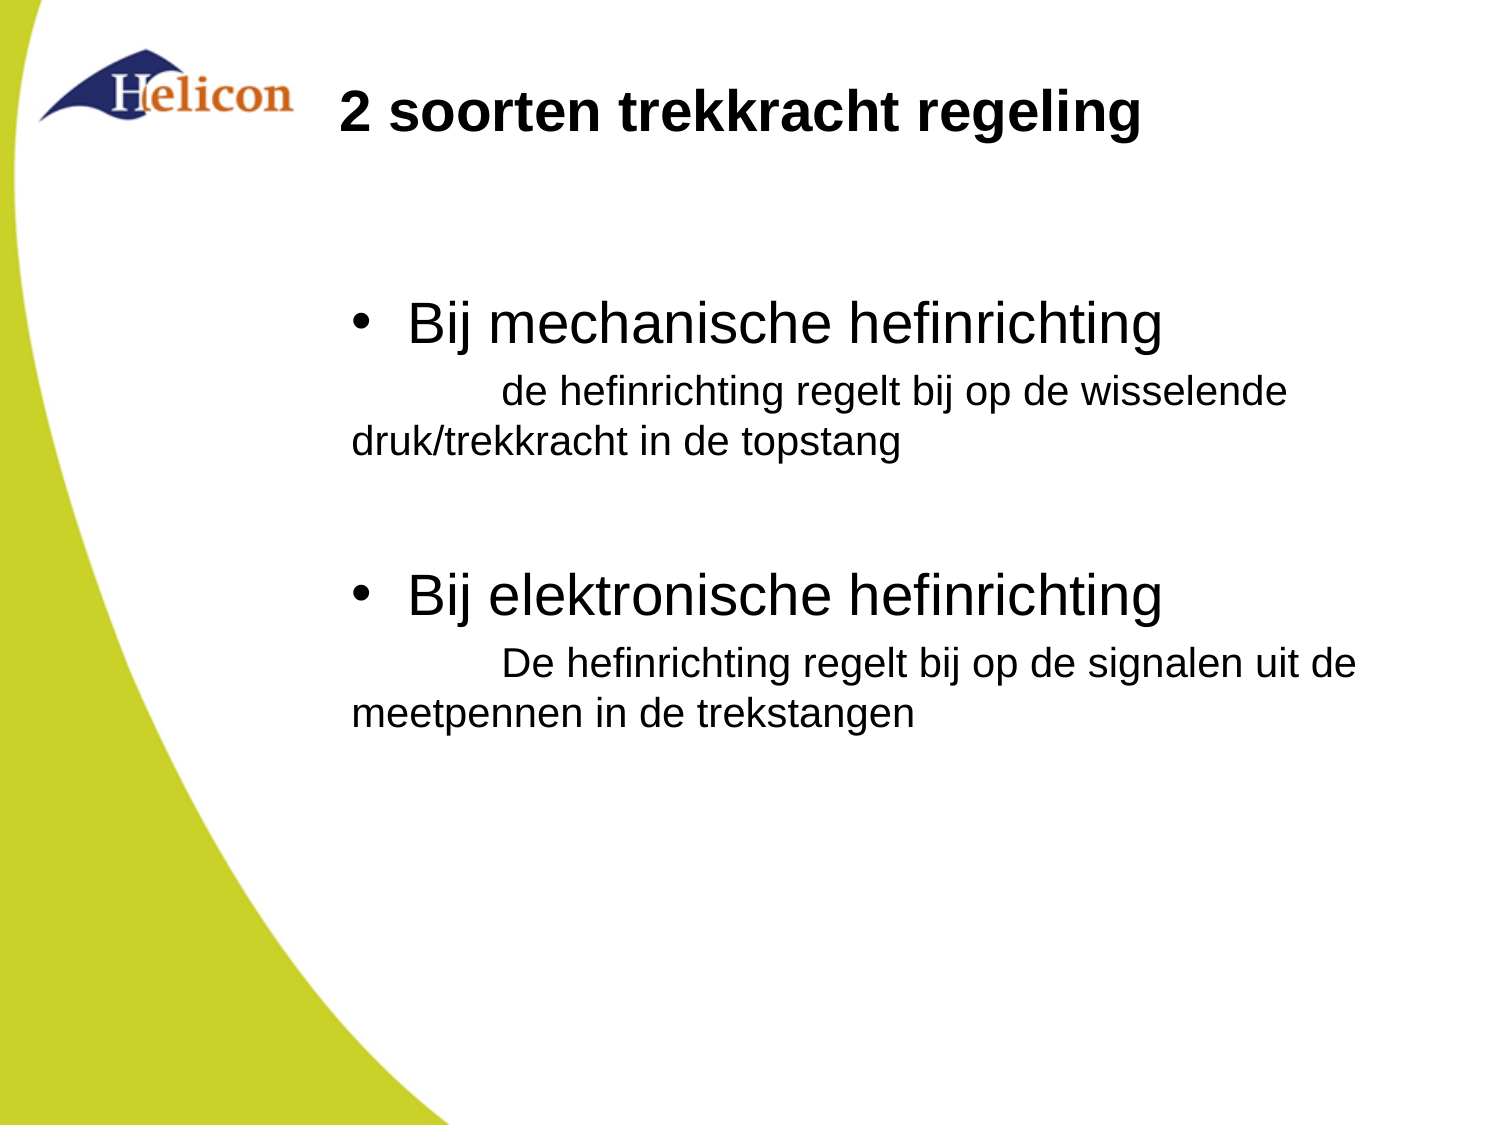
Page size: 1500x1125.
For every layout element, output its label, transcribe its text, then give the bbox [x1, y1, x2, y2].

picture [0, 0, 1500, 1125]
title 2 soorten trekkracht regeling [324, 54, 1415, 161]
list Bij mechanische hefinrichting de hefinrichting regelt bij op de wisselende druk/trekkracht in de topstang Bij elektronische hefinrichting De hefinrichting regelt bij op de signalen uit de meetpennen in de trekstangen [336, 196, 1425, 1005]
